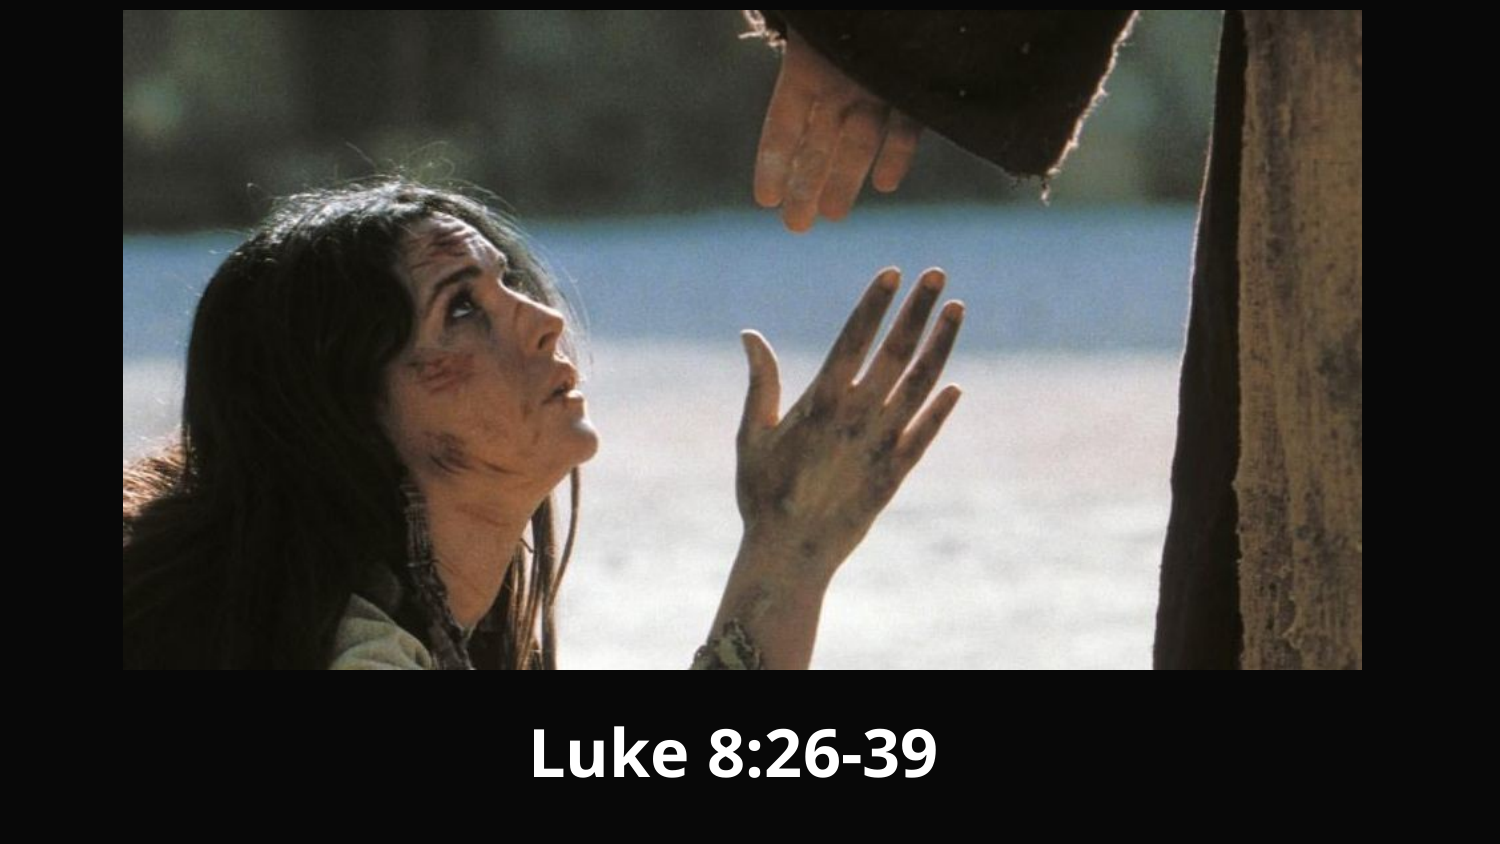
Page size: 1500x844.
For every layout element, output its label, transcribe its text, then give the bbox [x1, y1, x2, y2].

text_box Luke 8:26-39 [128, 703, 1357, 799]
picture [123, 10, 1362, 671]
